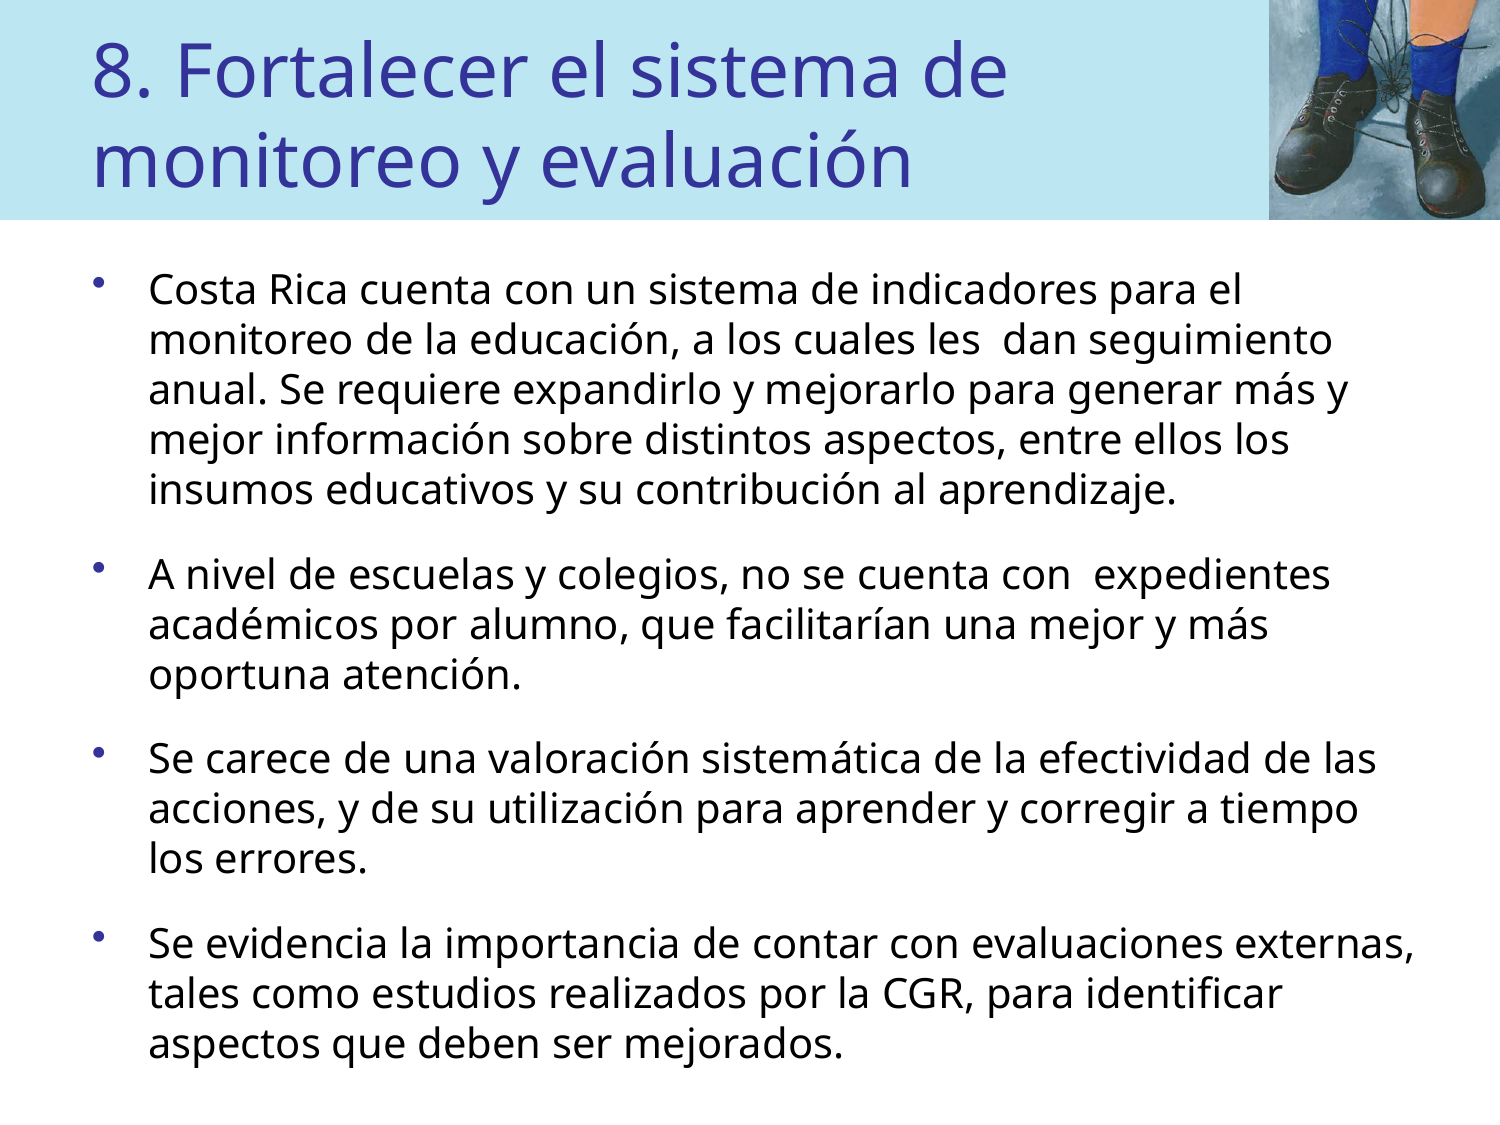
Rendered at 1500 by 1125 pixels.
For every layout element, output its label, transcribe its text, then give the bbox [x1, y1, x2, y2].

picture [0, 0, 1500, 220]
list Costa Rica cuenta con un sistema de indicadores para el monitoreo de la educación, a los cuales les dan seguimiento anual. Se requiere expandirlo y mejorarlo para generar más y mejor información sobre distintos aspectos, entre ellos los insumos educativos y su contribución al aprendizaje. A nivel de escuelas y colegios, no se cuenta con expedientes académicos por alumno, que facilitarían una mejor y más oportuna atención. Se carece de una valoración sistemática de la efectividad de las acciones, y de su utilización para aprender y corregir a tiempo los errores. Se evidencia la importancia de contar con evaluaciones externas, tales como estudios realizados por la CGR, para identificar aspectos que deben ser mejorados. [76, 254, 1436, 1095]
title 8. Fortalecer el sistema de monitoreo y evaluación [76, 18, 1247, 207]
